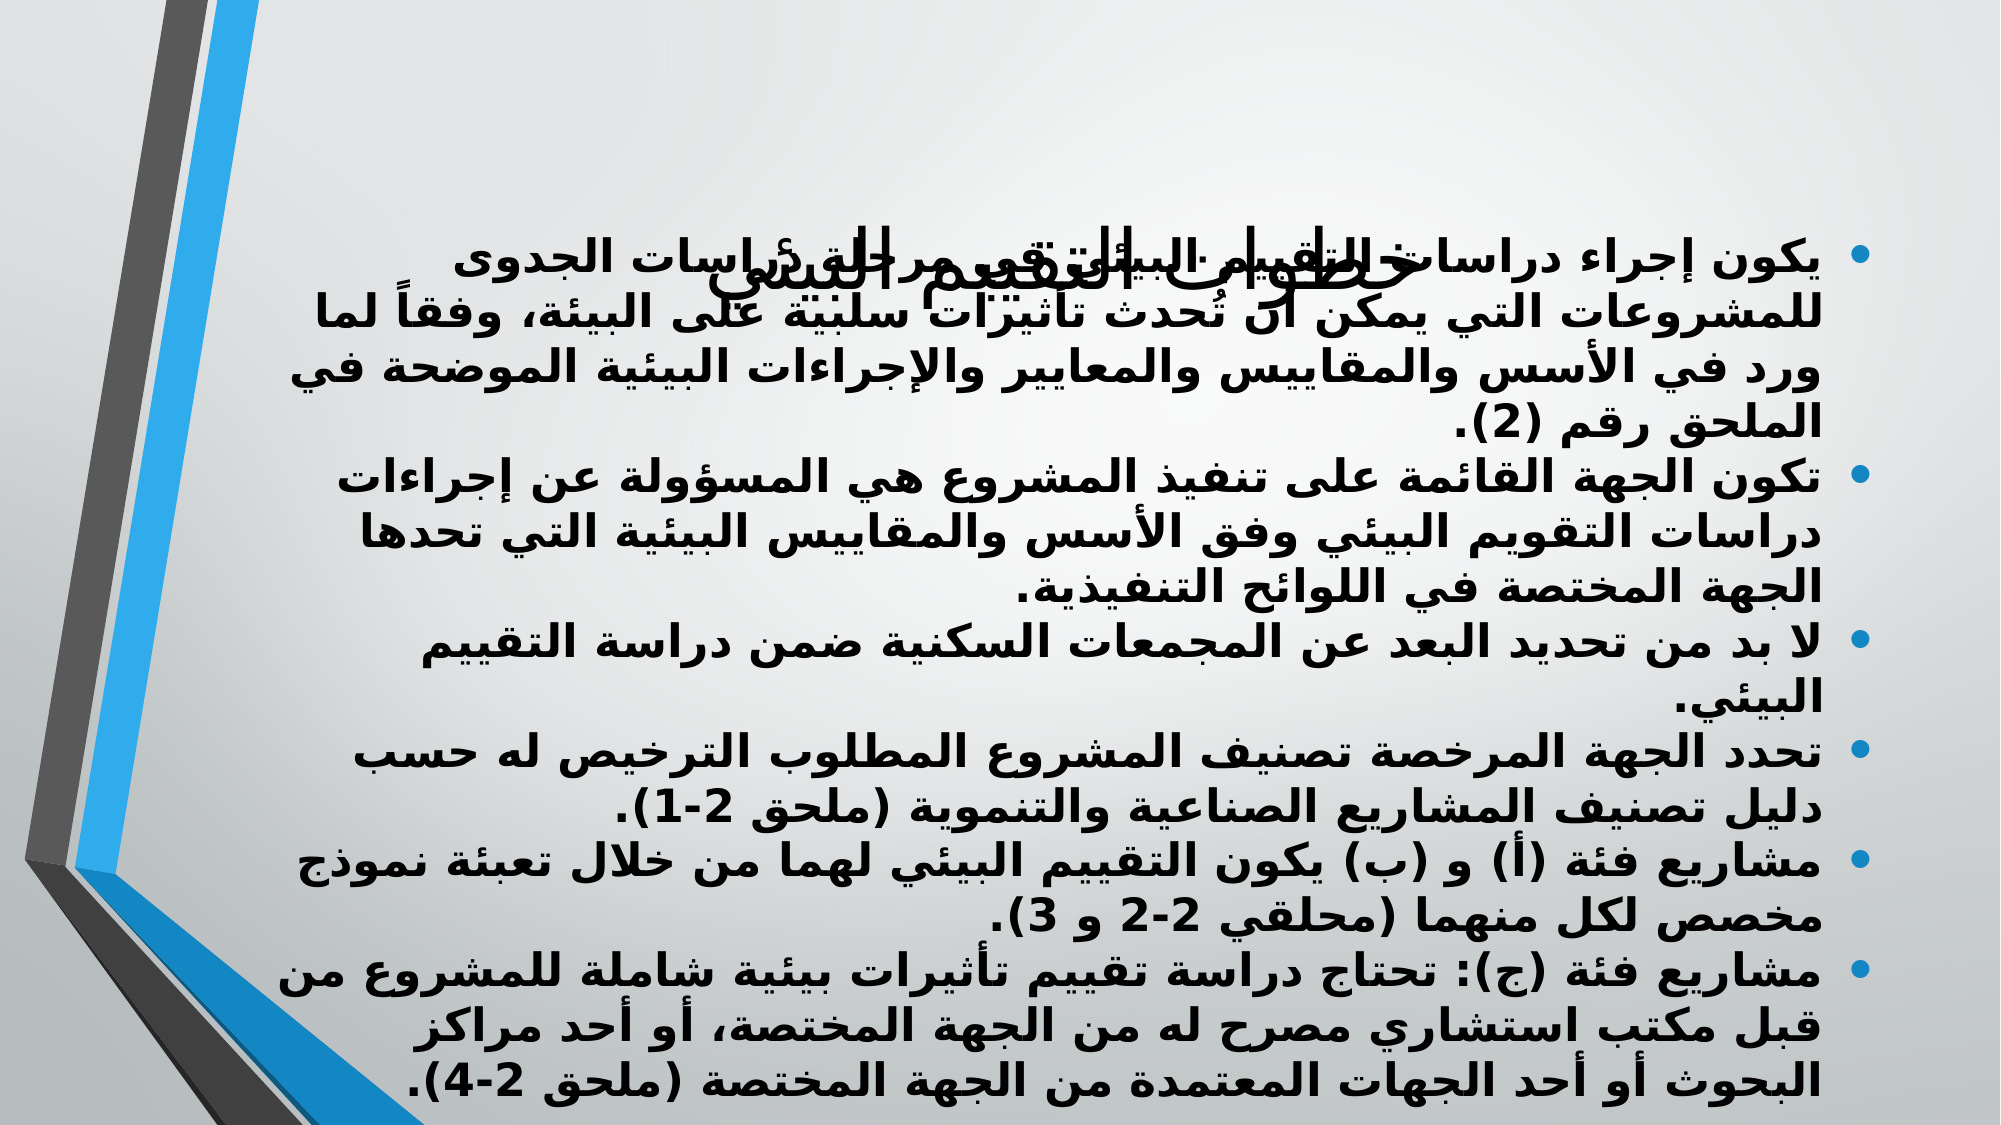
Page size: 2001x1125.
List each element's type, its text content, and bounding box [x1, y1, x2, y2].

list يكون إجراء دراسات التقييم البيئي في مرحلة دراسات الجدوى للمشروعات التي يمكن أن تُحدث تأثيرات سلبية على البيئة، وفقاً لما ورد في الأسس والمقاييس والمعايير والإجراءات البيئية الموضحة في الملحق رقم (2). تكون الجهة القائمة على تنفيذ المشروع هي المسؤولة عن إجراءات دراسات التقويم البيئي وفق الأسس والمقاييس البيئية التي تحدها الجهة المختصة في اللوائح التنفيذية. لا بد من تحديد البعد عن المجمعات السكنية ضمن دراسة التقييم البيئي. تحدد الجهة المرخصة تصنيف المشروع المطلوب الترخيص له حسب دليل تصنيف المشاريع الصناعية والتنموية (ملحق 2-1). مشاريع فئة (أ) و (ب) يكون التقييم البيئي لهما من خلال تعبئة نموذج مخصص لكل منهما (محلقي 2-2 و 3). مشاريع فئة (ج): تحتاج دراسة تقييم تأثيرات بيئية شاملة للمشروع من قبل مكتب استشاري مصرح له من الجهة المختصة، أو أحد مراكز البحوث أو أحد الجهات المعتمدة من الجهة المختصة (ملحق 2-4). [243, 437, 1887, 950]
title خطوات التقييم البيئي [243, 112, 1887, 400]
